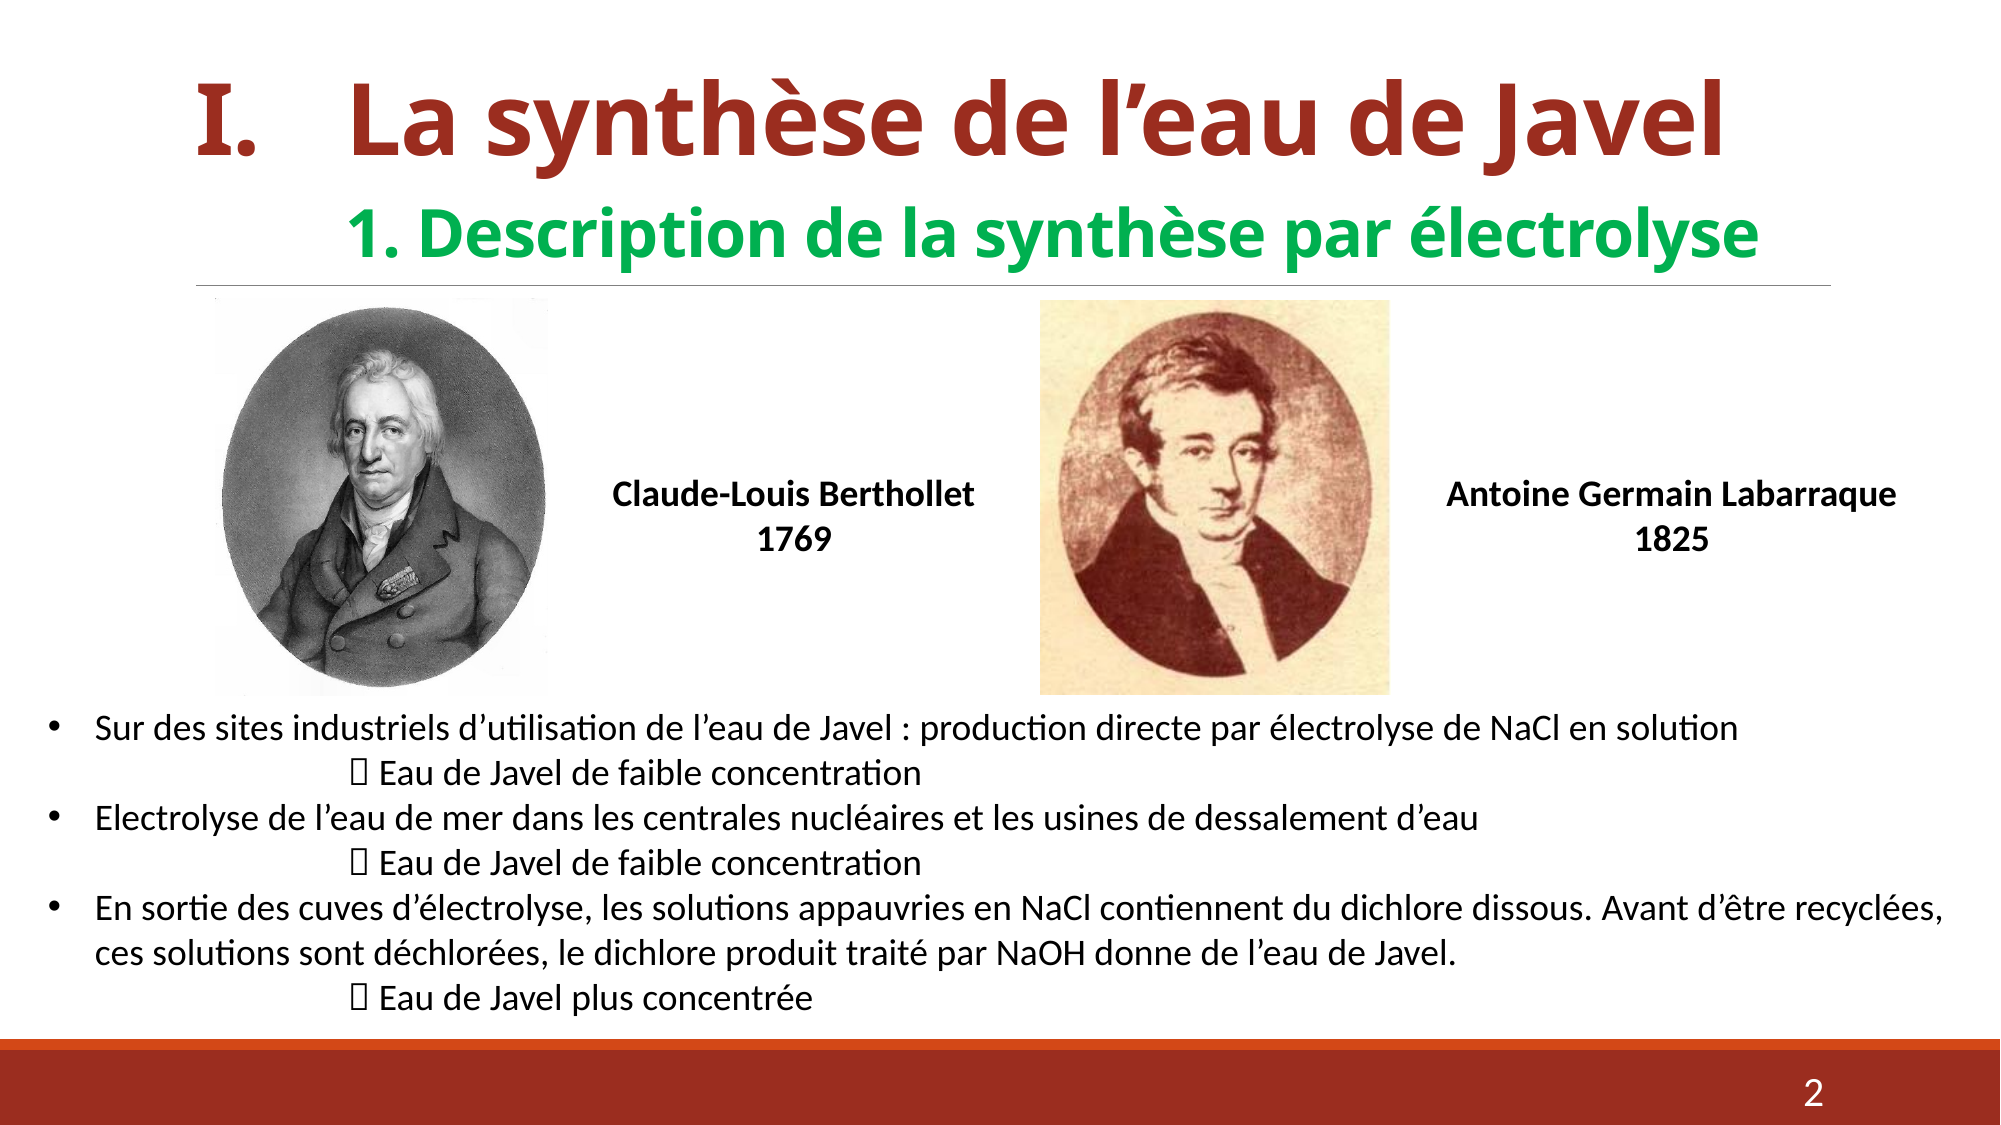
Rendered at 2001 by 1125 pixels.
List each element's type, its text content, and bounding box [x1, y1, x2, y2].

picture [1039, 299, 1392, 695]
text_box Claude-Louis Berthollet 1769 [585, 461, 1004, 567]
title I. La synthèse de l’eau de Javel 1. Description de la synthèse par électrolyse [180, 47, 1830, 285]
picture [215, 297, 549, 697]
text_box Sur des sites industriels d’utilisation de l’eau de Javel : production directe par électrolyse de NaCl en solution  Eau de Javel de faible concentration Electrolyse de l’eau de mer dans les centrales nucléaires et les usines de dessalement d’eau  Eau de Javel de faible concentration En sortie des cuves d’électrolyse, les solutions appauvries en NaCl contiennent du dichlore dissous. Avant d’être recyclées, ces solutions sont déchlorées, le dichlore produit traité par NaOH donne de l’eau de Javel.  Eau de Javel plus concentrée [33, 695, 1977, 1026]
slide_number 2 [1624, 1059, 1840, 1120]
text_box Antoine Germain Labarraque 1825 [1427, 461, 1917, 567]
